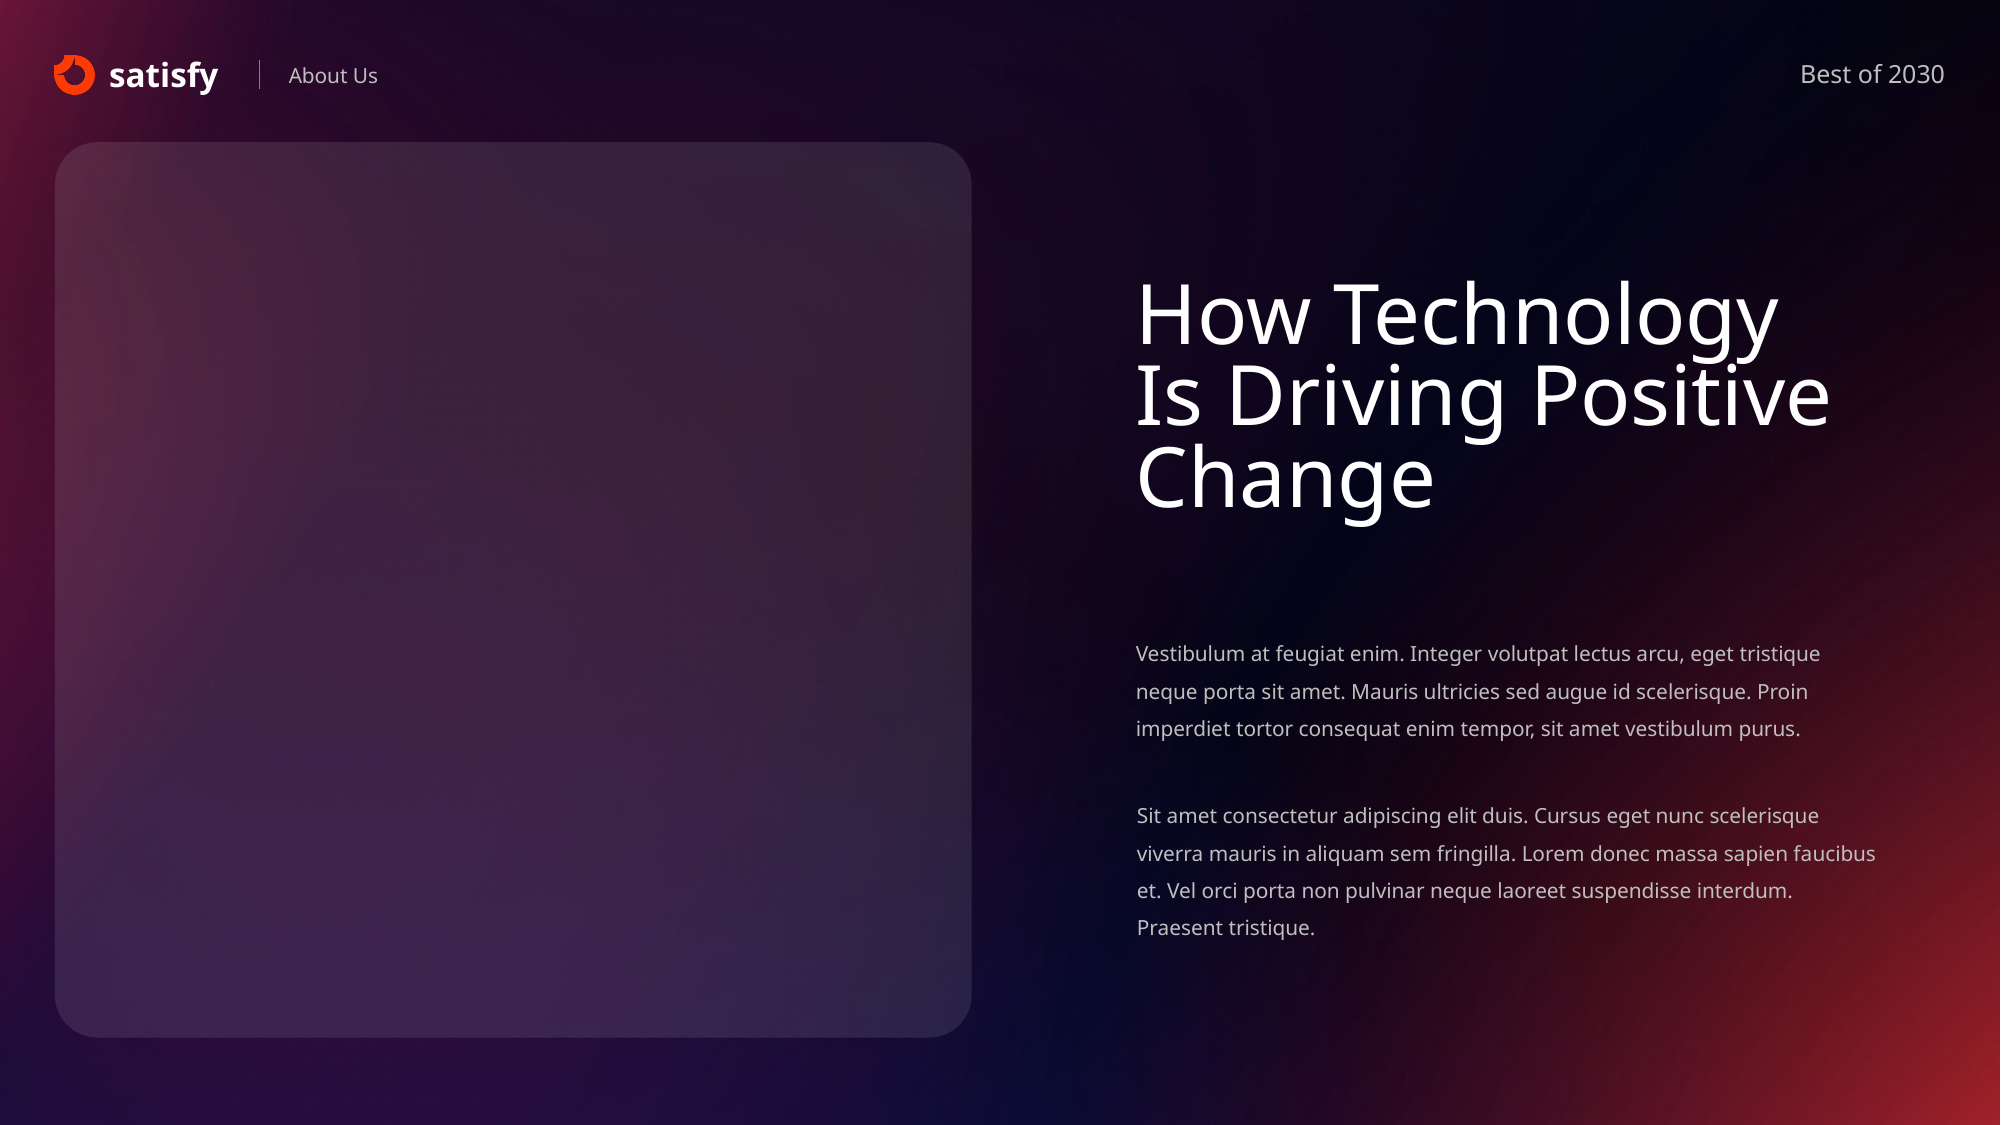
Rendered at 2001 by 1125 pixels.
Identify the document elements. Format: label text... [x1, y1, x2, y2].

picture [0, 0, 2000, 1125]
text_box How Technology [1135, 260, 1878, 342]
text_box satisfy [109, 54, 251, 95]
text_box Best of 2030 [1778, 58, 1946, 89]
text_box Sit amet consectetur adipiscing elit duis. Cursus eget nunc scelerisque viverra mauris in aliquam sem fringilla. Lorem donec massa sapien faucibus et. Vel orci porta non pulvinar neque laoreet suspendisse interdum. Praesent tristique. [1136, 790, 1877, 940]
text_box [53, 141, 973, 1039]
text_box About Us [288, 62, 418, 88]
text_box Is Driving Positive [1135, 342, 1911, 443]
text_box Change [1135, 424, 1566, 525]
text_box Vestibulum at feugiat enim. Integer volutpat lectus arcu, eget tristique neque porta sit amet. Mauris ultricies sed augue id scelerisque. Proin imperdiet tortor consequat enim tempor, sit amet vestibulum purus. [1135, 628, 1876, 741]
